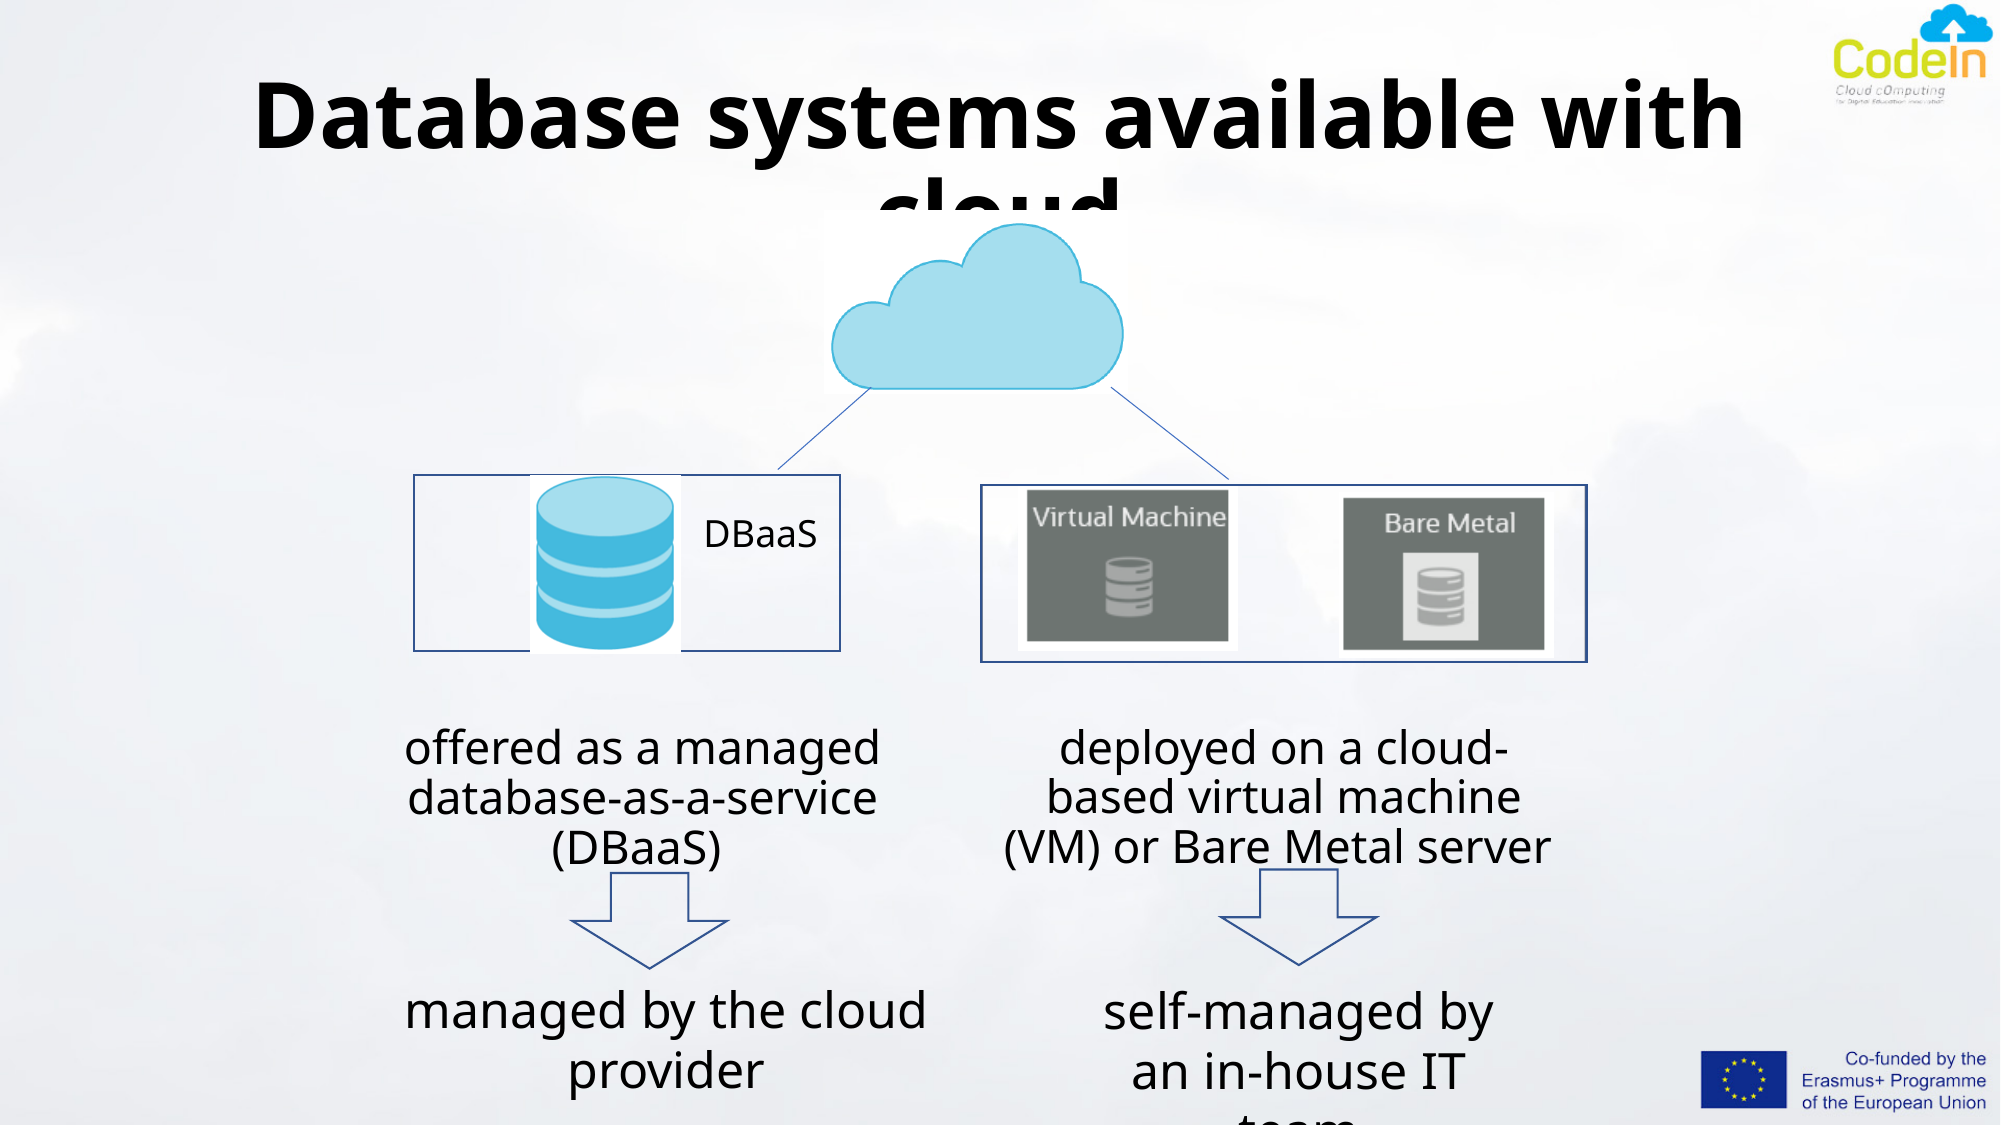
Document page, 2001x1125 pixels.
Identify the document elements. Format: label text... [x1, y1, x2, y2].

text_box managed by the cloud provider [357, 970, 977, 1106]
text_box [1110, 387, 1229, 480]
list deployed on a cloud-based virtual machine (VM) or Bare Metal server [988, 716, 1580, 884]
text_box offered as a managed database-as-a-service (DBaaS) [335, 716, 950, 883]
text_box [413, 474, 841, 652]
title Database systems available with cloud [137, 59, 1863, 278]
text_box [568, 871, 731, 970]
text_box [1217, 868, 1380, 967]
picture [0, 0, 2001, 1125]
text_box self-managed by an in-house IT team [1070, 971, 1527, 1125]
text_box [777, 387, 872, 470]
